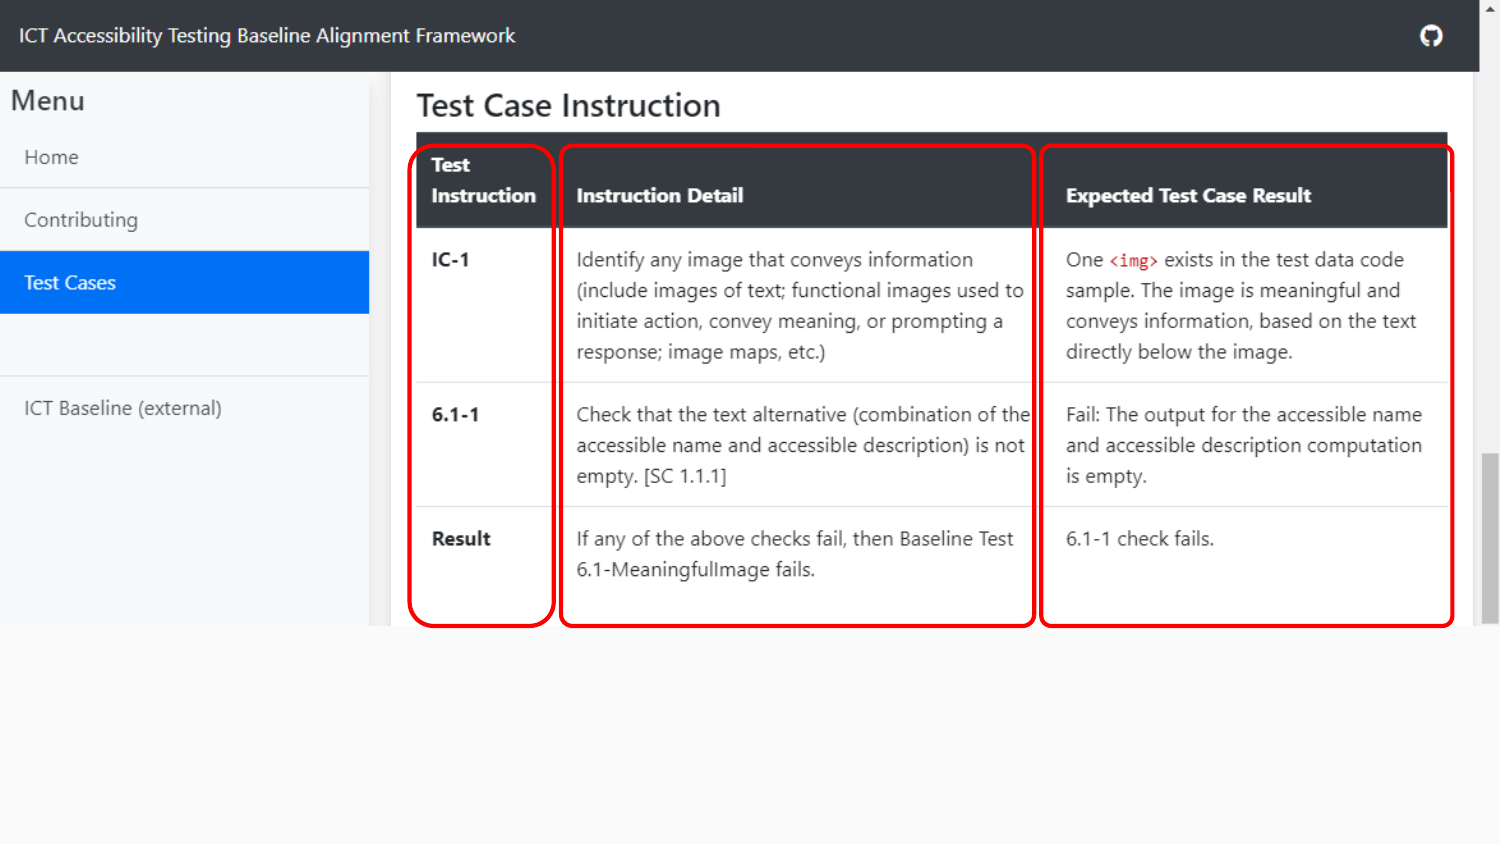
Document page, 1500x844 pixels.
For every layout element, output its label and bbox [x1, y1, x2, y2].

picture [0, 0, 1500, 627]
